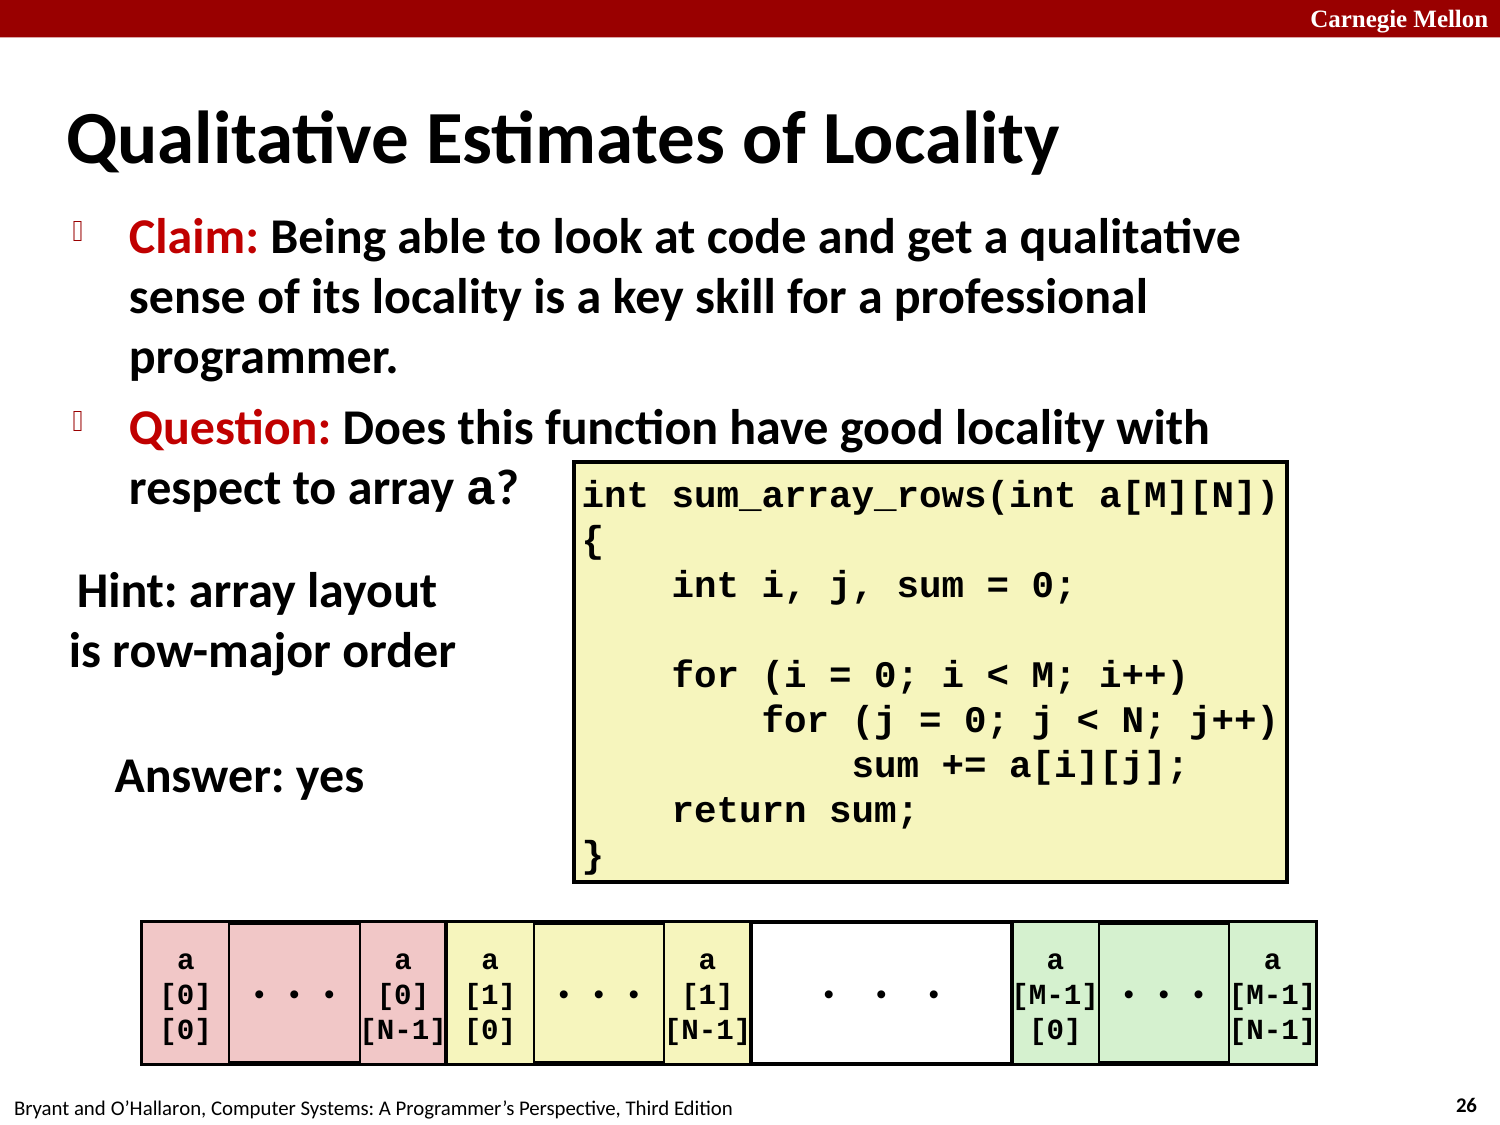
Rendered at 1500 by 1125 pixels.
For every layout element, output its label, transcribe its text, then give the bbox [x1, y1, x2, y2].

list Claim: Being able to look at code and get a qualitative sense of its locality is a key skill for a professional programmer. Question: Does this function have good locality with respect to array a? [64, 195, 1361, 1040]
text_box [49, 549, 1326, 1064]
title Qualitative Estimates of Locality [58, 70, 1401, 197]
text_box int sum_array_rows(int a[M][N]) { int i, j, sum = 0; for (i = 0; i < M; i++) for (j = 0; j < N; j++) sum += a[i][j]; return sum; } [574, 462, 1287, 549]
slide_number 26 [1448, 1084, 1488, 1123]
